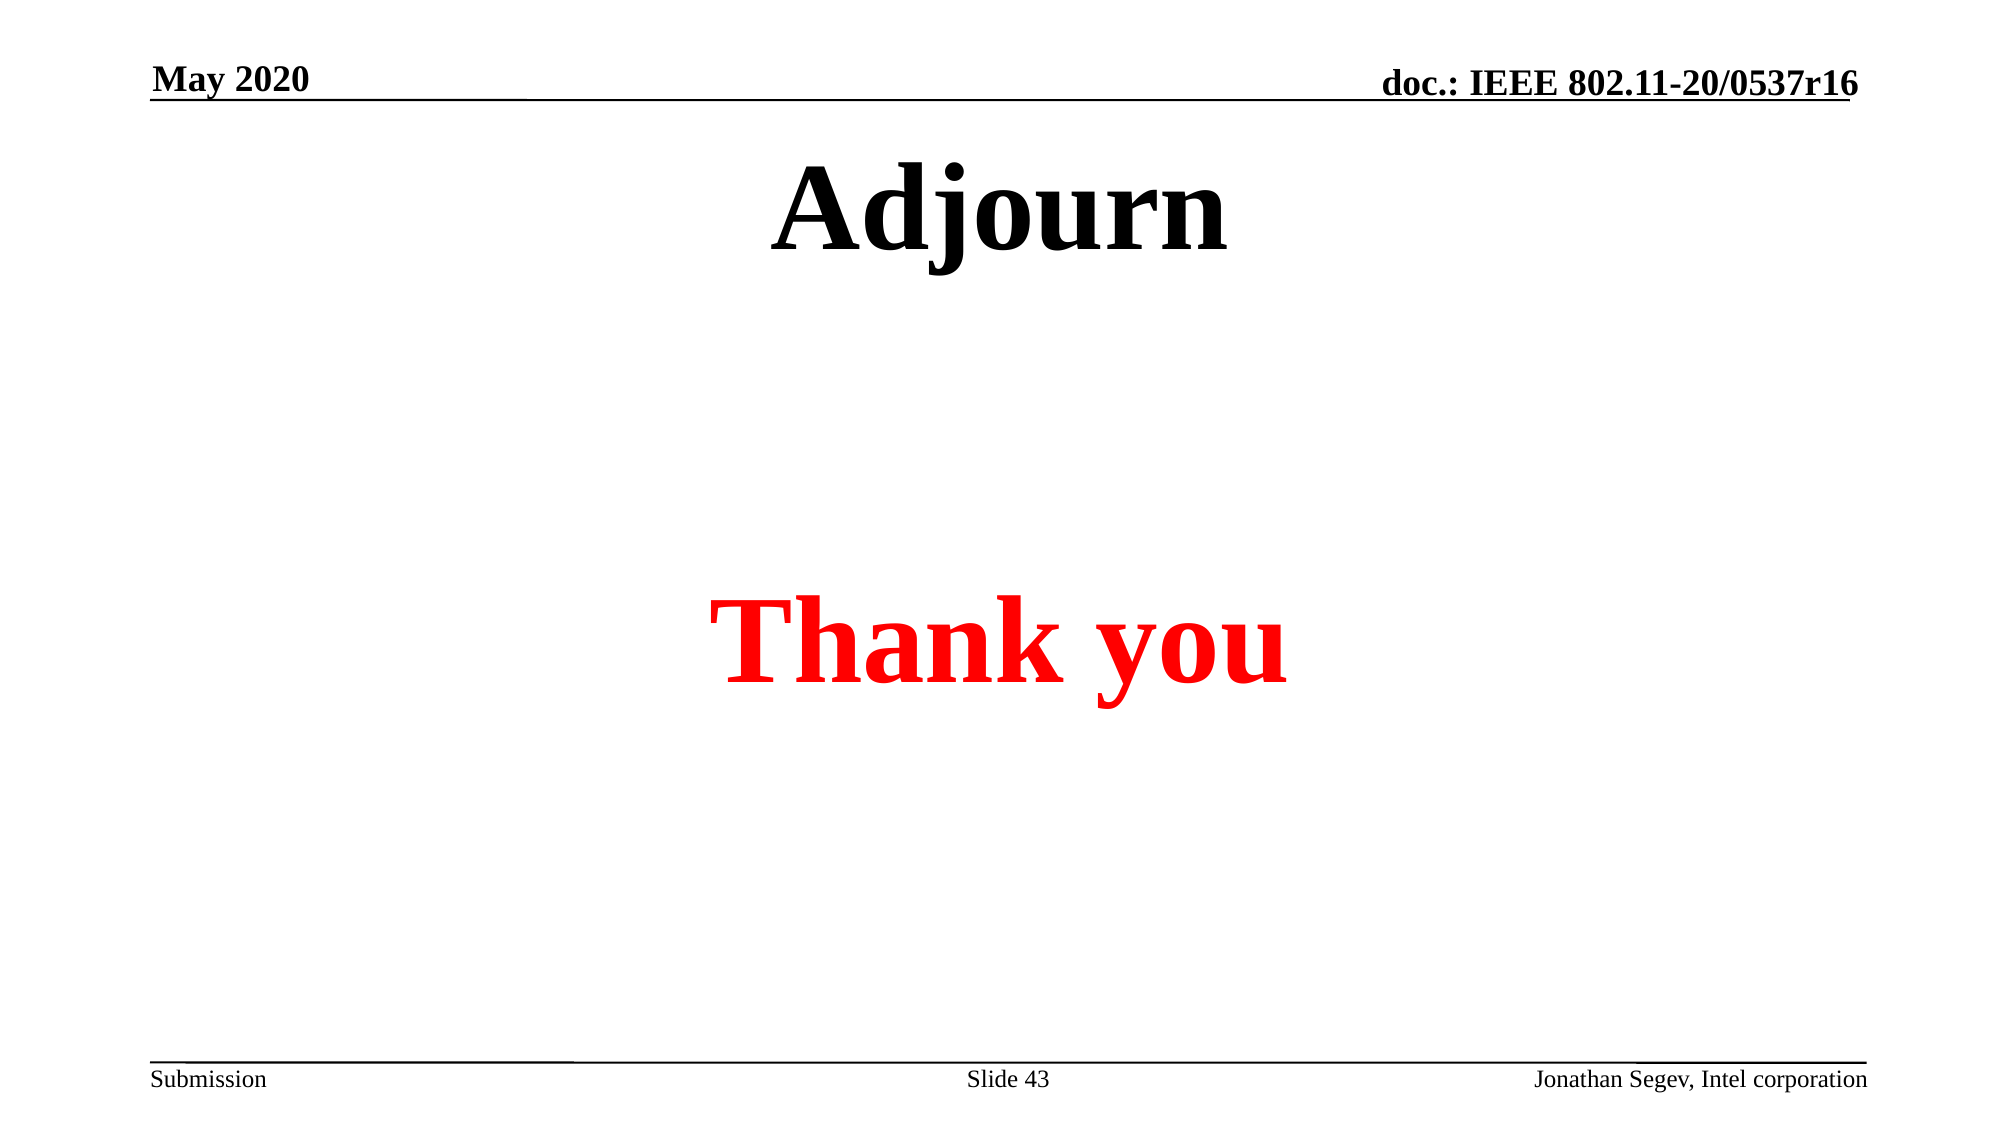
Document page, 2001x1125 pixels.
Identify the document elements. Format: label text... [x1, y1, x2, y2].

title Adjourn [149, 112, 1850, 288]
list Thank you [149, 324, 1850, 1000]
slide_number Slide 43 [950, 1061, 1067, 1123]
footer Jonathan Segev, Intel corporation [1171, 1061, 1869, 1093]
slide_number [152, 54, 563, 100]
